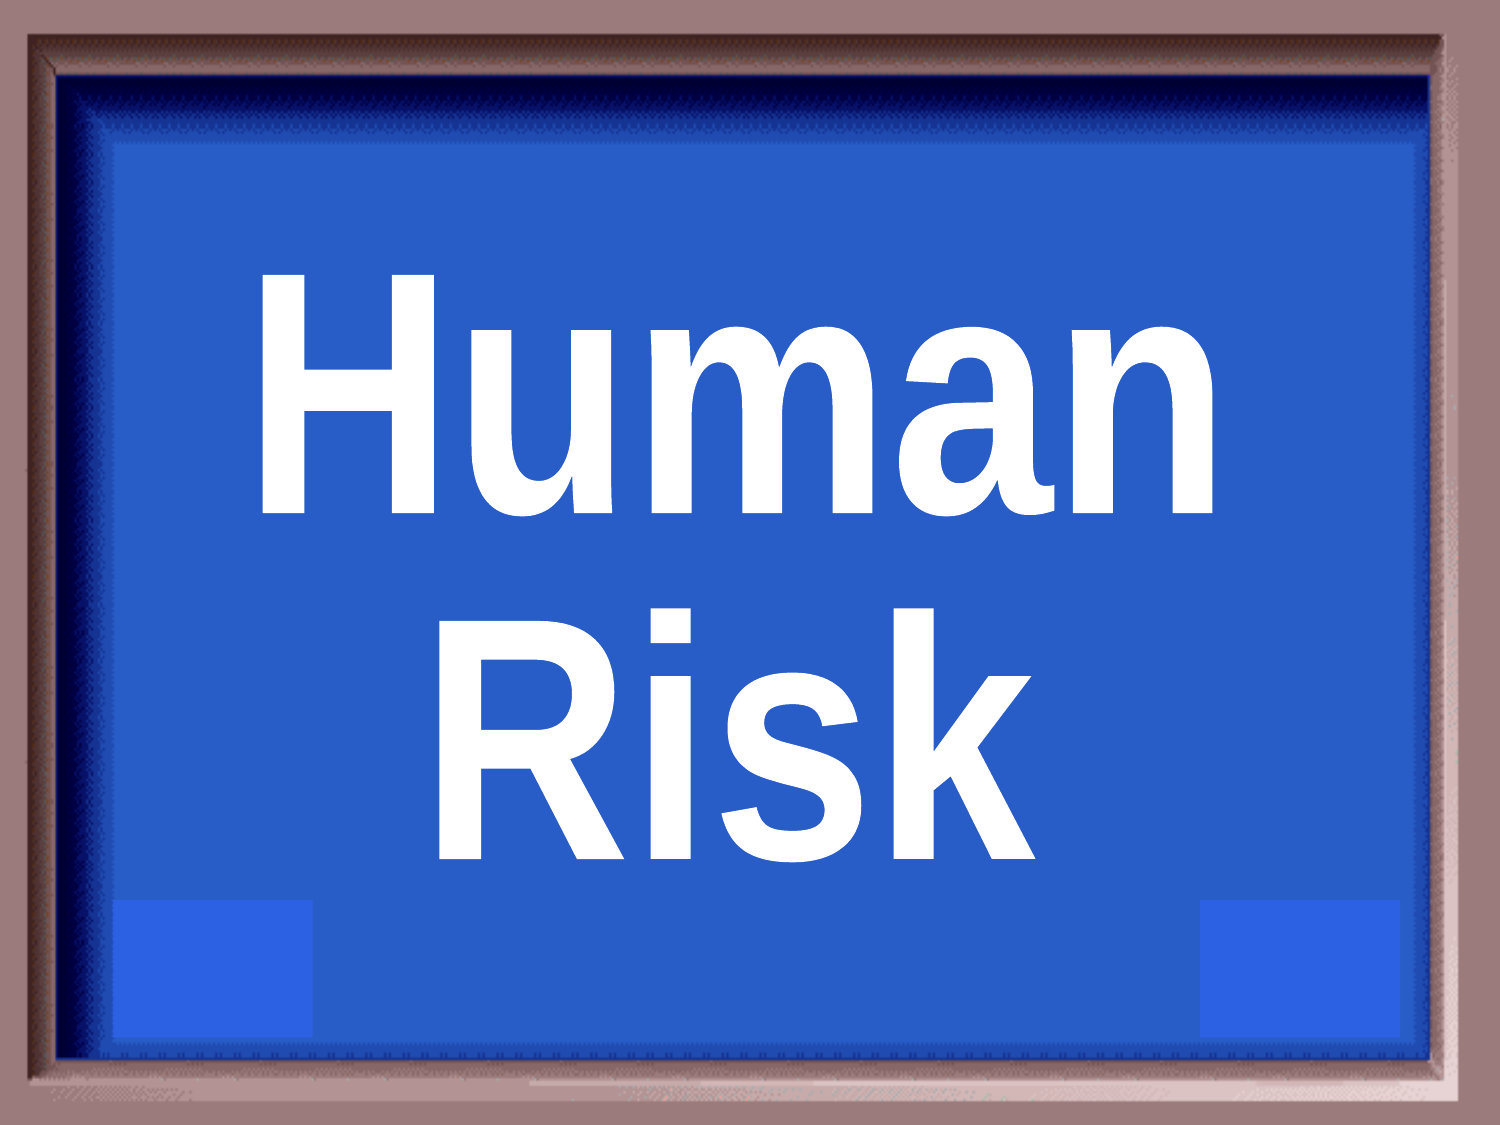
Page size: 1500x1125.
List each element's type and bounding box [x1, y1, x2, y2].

text_box [1200, 899, 1401, 1038]
picture [0, 0, 1500, 1125]
text_box [112, 899, 313, 1038]
